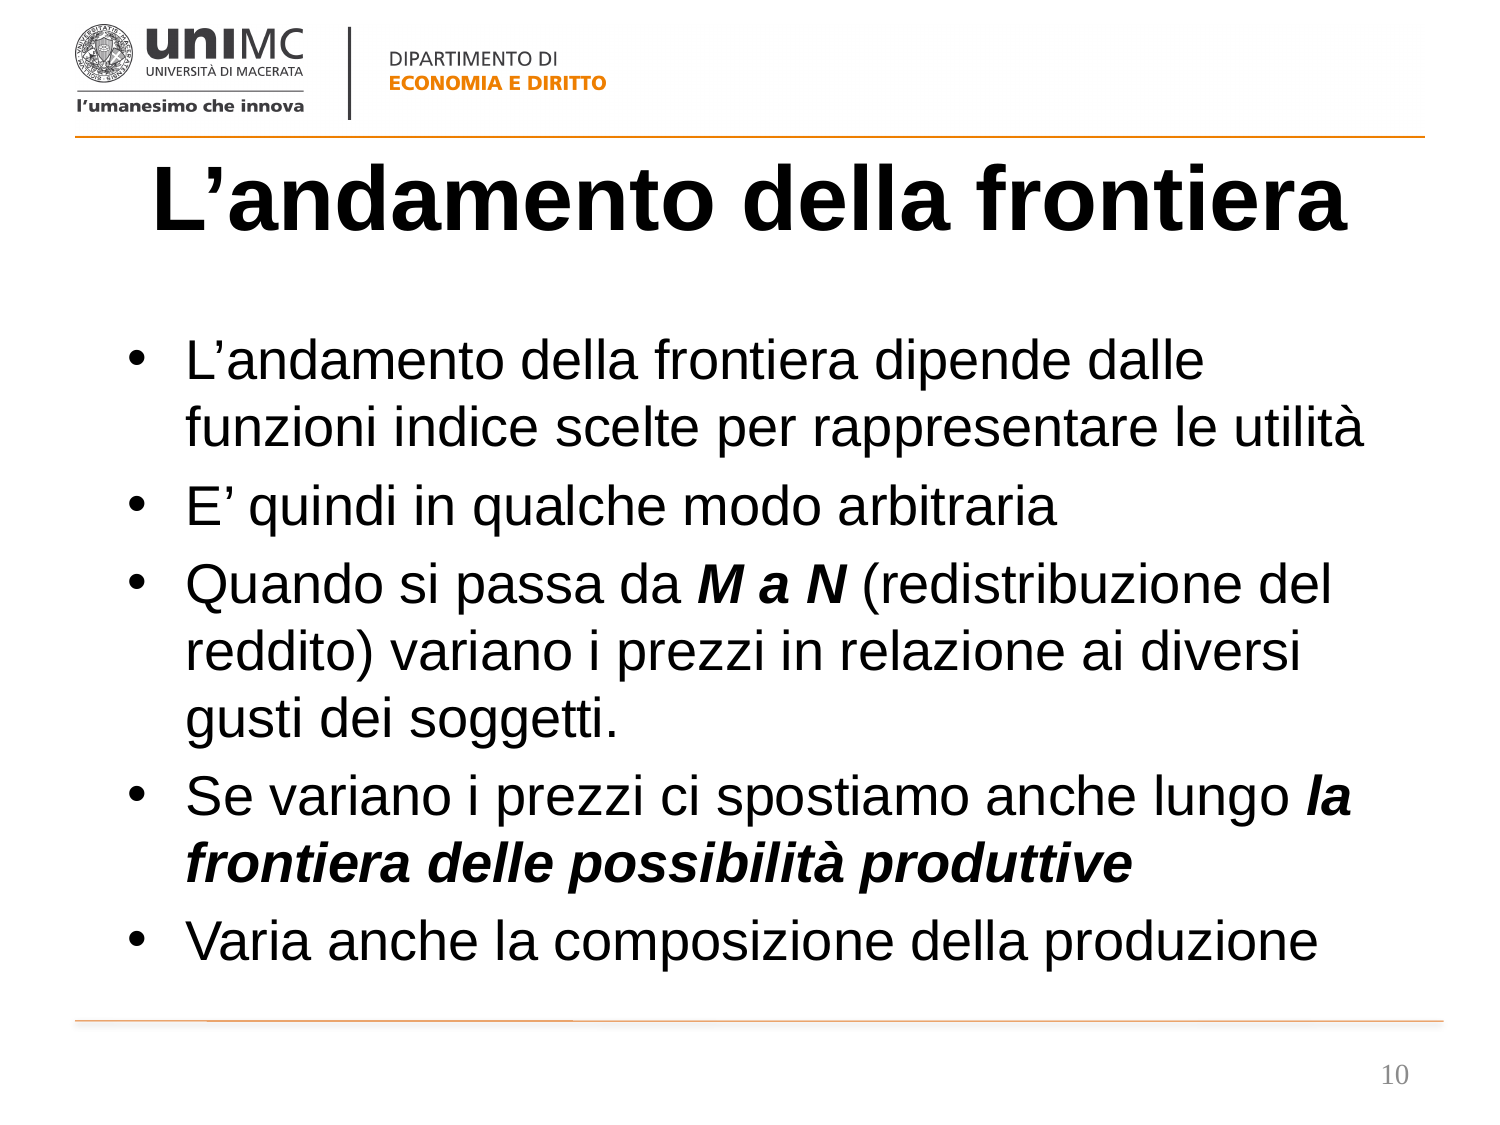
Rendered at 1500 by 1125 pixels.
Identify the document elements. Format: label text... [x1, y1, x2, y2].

slide_number 10 [1074, 1042, 1425, 1103]
picture [75, 24, 1425, 138]
list L’andamento della frontiera dipende dalle funzioni indice scelte per rappresentare le utilità E’ quindi in qualche modo arbitraria Quando si passa da M a N (redistribuzione del reddito) variano i prezzi in relazione ai diversi gusti dei soggetti. Se variano i prezzi ci spostiamo anche lungo la frontiera delle possibilità produttive Varia anche la composizione della produzione [112, 316, 1395, 1000]
title L’andamento della frontiera [112, 99, 1388, 288]
